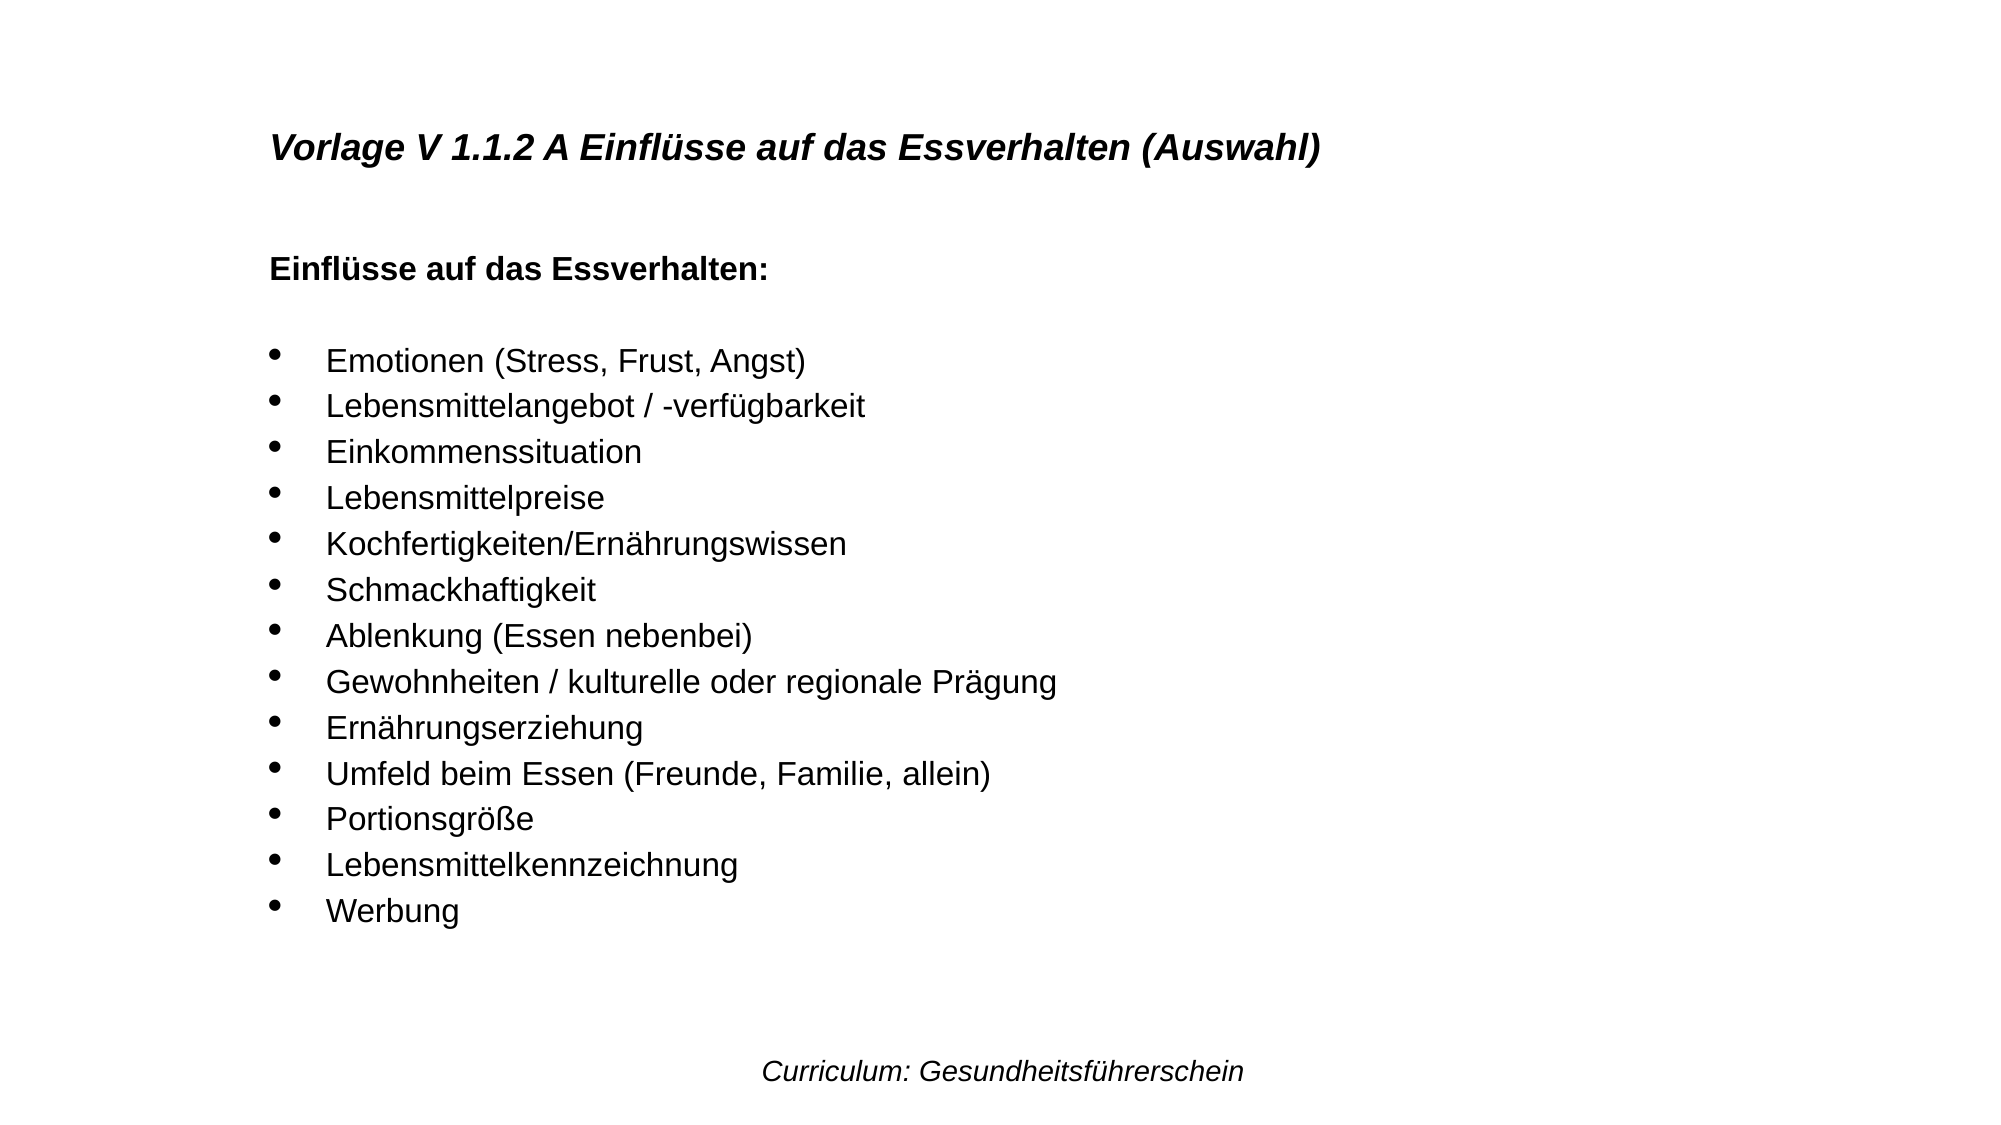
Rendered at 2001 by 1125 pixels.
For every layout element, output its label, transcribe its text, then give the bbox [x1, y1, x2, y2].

text_box Vorlage V 1.1.2 A Einflüsse auf das Essverhalten (Auswahl) Einflüsse auf das Essverhalten: Emotionen (Stress, Frust, Angst) Lebensmittelangebot / -verfügbarkeit Einkommenssituation Lebensmittelpreise Kochfertigkeiten/Ernährungswissen Schmackhaftigkeit Ablenkung (Essen nebenbei) Gewohnheiten / kulturelle oder regionale Prägung Ernährungserziehung Umfeld beim Essen (Freunde, Familie, allein) Portionsgröße Lebensmittelkennzeichnung Werbung [254, 109, 1546, 1017]
text_box Curriculum: Gesundheitsführerschein [746, 1045, 1433, 1095]
